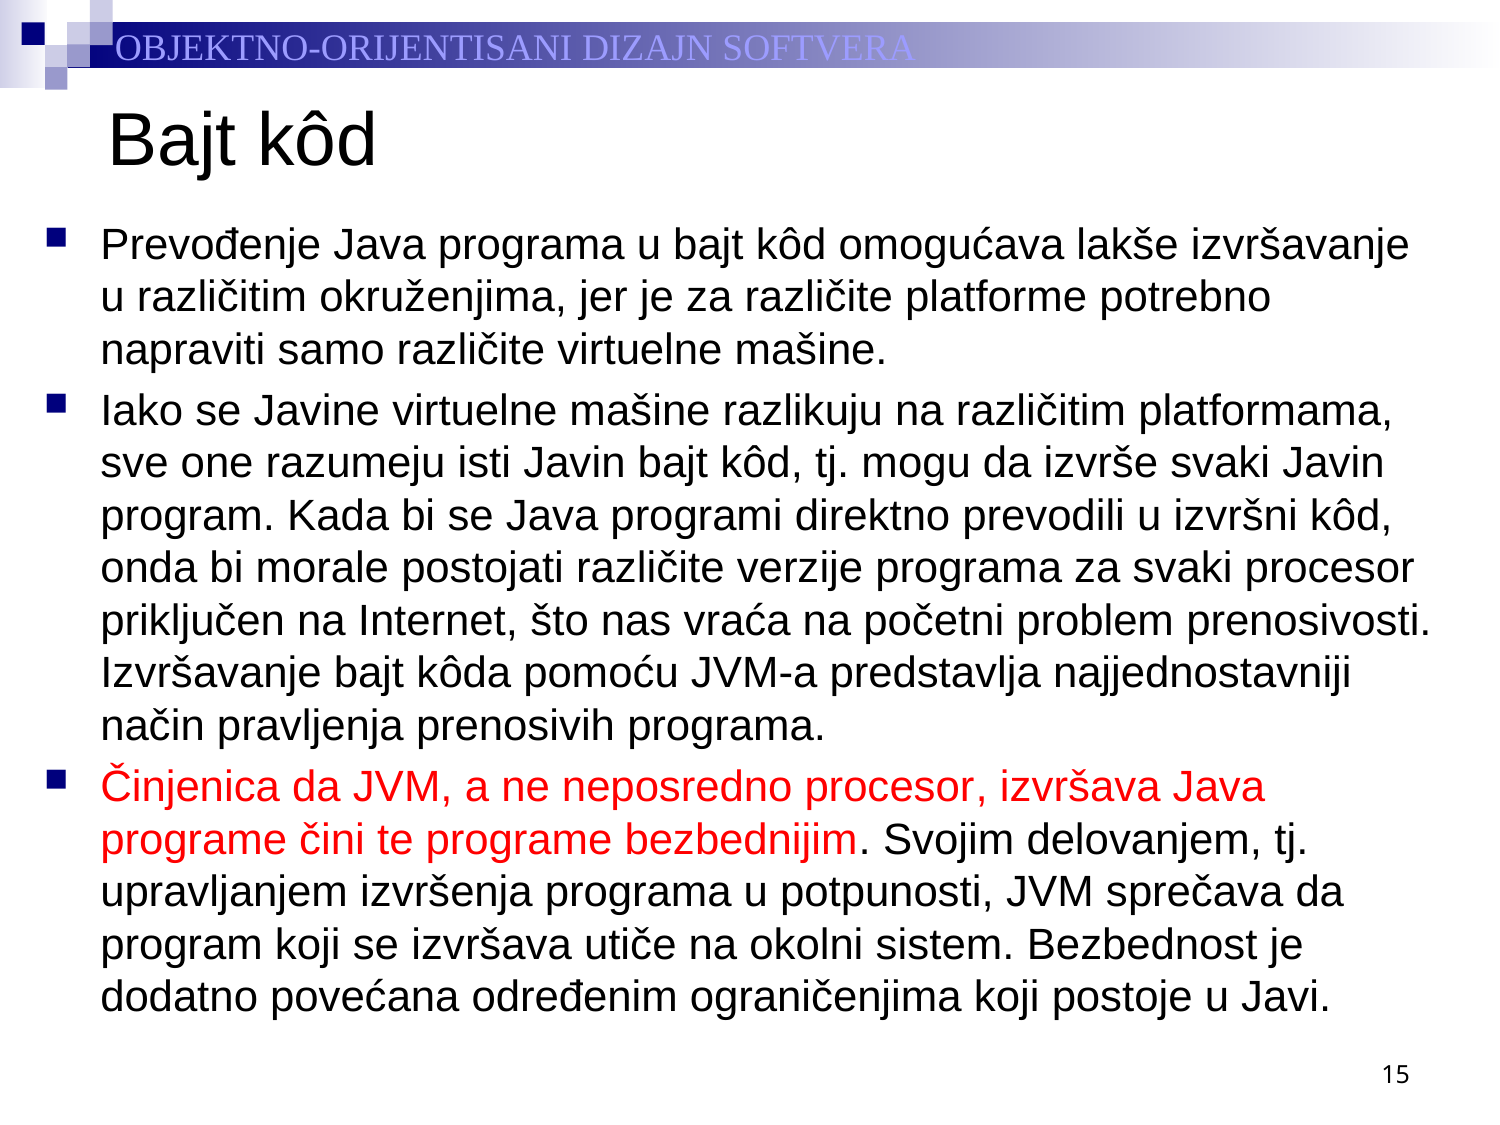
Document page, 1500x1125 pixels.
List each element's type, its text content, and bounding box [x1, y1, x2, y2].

text_box Prevođenje Java programa u bajt kôd omogućava lakše izvršavanje u različitim okruženjima, jer je za različite platforme potrebno napraviti samo različite virtuelne mašine. Iako se Javine virtuelne mašine razlikuju na različitim platformama, sve one razumeju isti Javin bajt kôd, tj. mogu da izvrše svaki Javin program. Kada bi se Java programi direktno prevodili u izvršni kôd, onda bi morale postojati različite verzije programa za svaki procesor priključen na Internet, što nas vraća na početni problem prenosivosti. Izvršavanje bajt kôda pomoću JVM-a predstavlja najjednostavniji način pravljenja prenosivih programa. Činjenica da JVM, a ne neposredno procesor, izvršava Java programe čini te programe bezbednijim. Svojim delovanjem, tj. upravljanjem izvršenja programa u potpunosti, JVM sprečava da program koji se izvršava utiče na okolni sistem. Bezbednost je dodatno povećana određenim ograničenjima koji postoje u Javi. [29, 207, 1450, 976]
slide_number 15 [1074, 1024, 1426, 1101]
title Bajt kôd [92, 75, 1459, 197]
